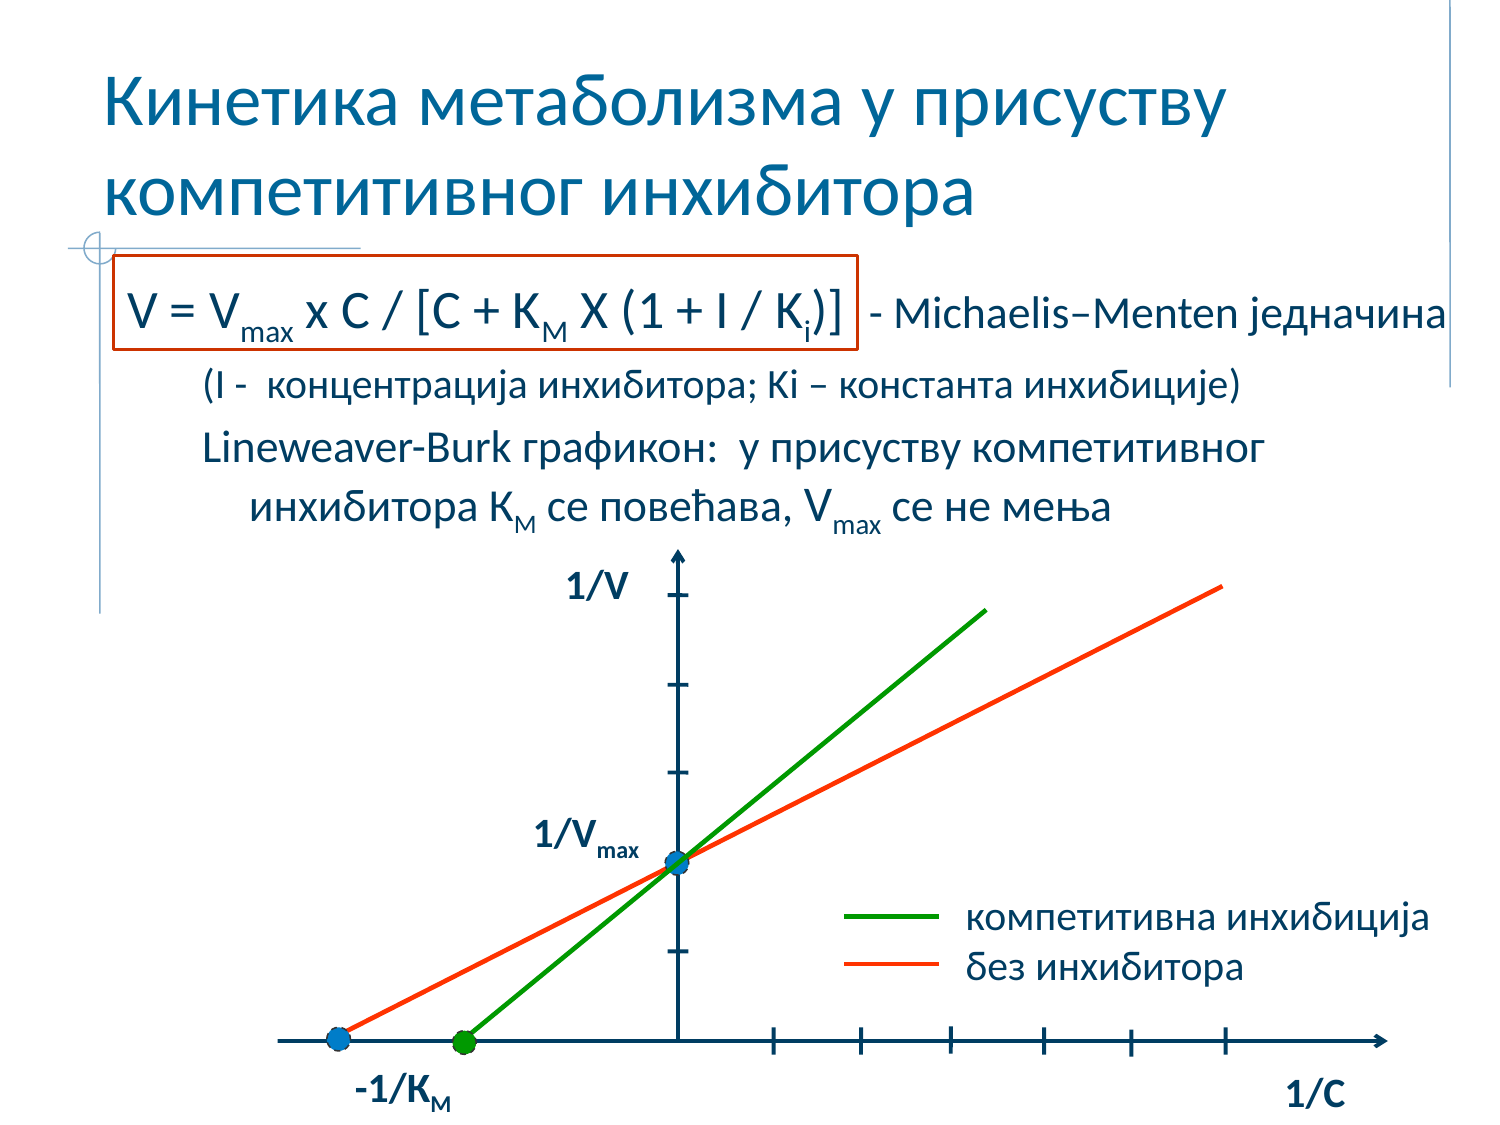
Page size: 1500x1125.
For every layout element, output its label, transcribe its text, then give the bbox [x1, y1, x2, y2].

list V = Vmax x C / [C + KM X (1 + I / Ki)] - Michaelis–Menten једначина (I - концентрација инхибитора; Ki – константа инхибиције) Lineweaver-Burk графикон: у присуству компетитивног инхибитора КМ се повећава, Vmax се не мења [111, 266, 1500, 1024]
text_box компетитивна инхибиција без инхибитора [1227, 881, 1459, 997]
text_box [1226, 1033, 1388, 1049]
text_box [338, 585, 1223, 1036]
text_box 1/V [501, 550, 644, 584]
text_box [326, 1028, 349, 1051]
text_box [454, 609, 987, 1048]
text_box [670, 549, 686, 584]
text_box 1/C [1269, 1058, 1365, 1124]
title Кинетика метаболизма у присуству компетитивног инхибитора [88, 49, 1436, 238]
text_box [113, 255, 858, 350]
text_box -1/КМ [301, 1053, 467, 1125]
